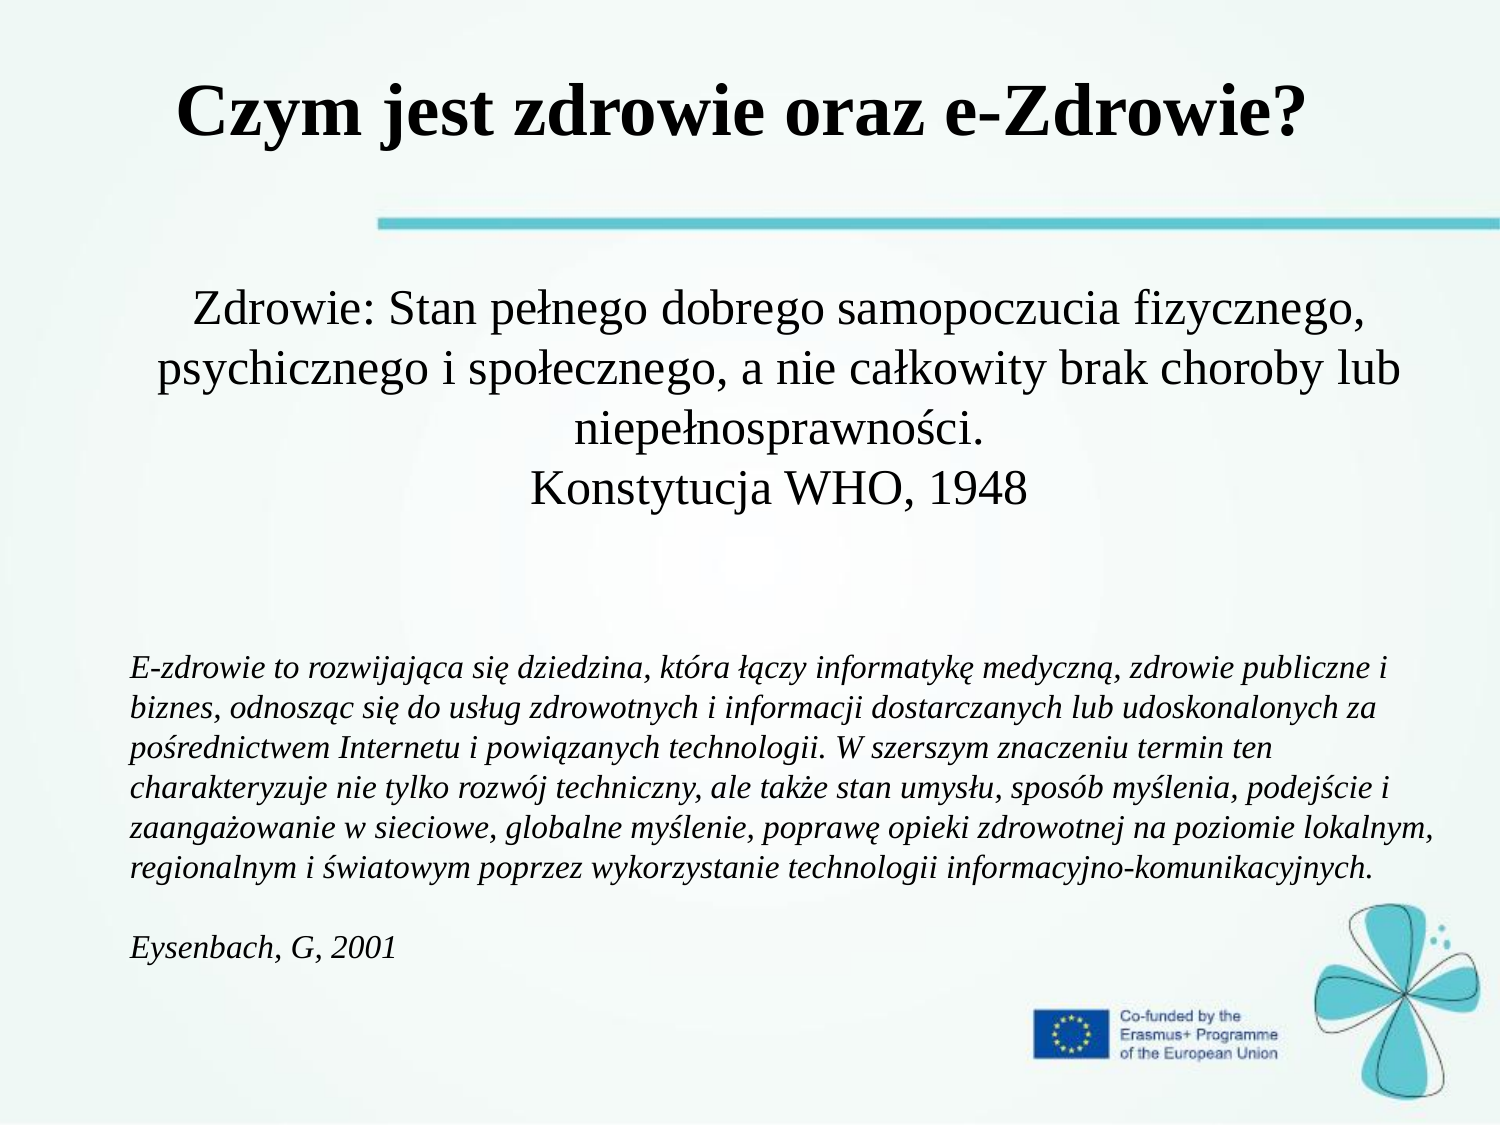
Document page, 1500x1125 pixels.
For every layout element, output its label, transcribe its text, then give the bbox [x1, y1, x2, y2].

text_box Czym jest zdrowie oraz e-Zdrowie? [62, 53, 1424, 158]
text_box Zdrowie: Stan pełnego dobrego samopoczucia fizycznego, psychicznego i społecznego, a nie całkowity brak choroby lub niepełnosprawności. Konstytucja WHO, 1948 [141, 267, 1418, 523]
picture [0, 0, 1500, 1125]
text_box E-zdrowie to rozwijająca się dziedzina, która łączy informatykę medyczną, zdrowie publiczne i biznes, odnosząc się do usług zdrowotnych i informacji dostarczanych lub udoskonalonych za pośrednictwem Internetu i powiązanych technologii. W szerszym znaczeniu termin ten charakteryzuje nie tylko rozwój techniczny, ale także stan umysłu, sposób myślenia, podejście i zaangażowanie w sieciowe, globalne myślenie, poprawę opieki zdrowotnej na poziomie lokalnym, regionalnym i światowym poprzez wykorzystanie technologii informacyjno-komunikacyjnych. Eysenbach, G, 2001 [115, 597, 1456, 1013]
